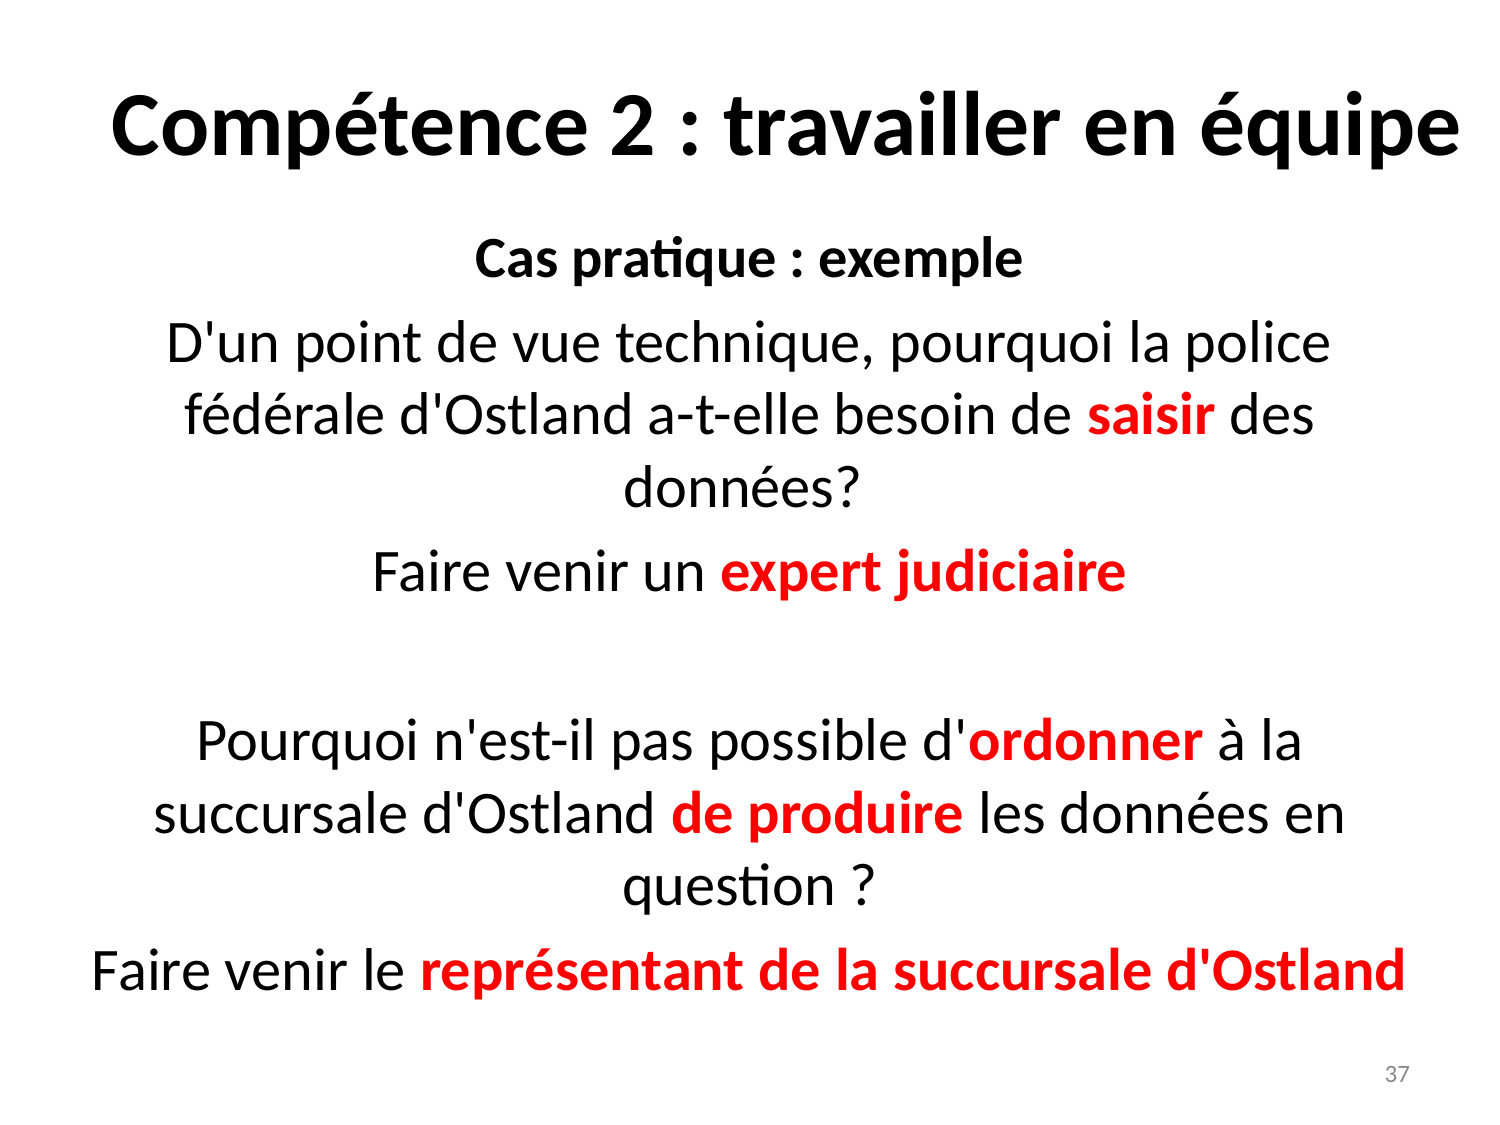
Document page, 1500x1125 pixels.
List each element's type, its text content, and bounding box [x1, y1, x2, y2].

title Compétence 2 : travailler en équipe [75, 24, 1500, 213]
text_box Cas pratique : exemple D'un point de vue technique, pourquoi la police fédérale d'Ostland a-t-elle besoin de saisir des données? Faire venir un expert judiciaire Pourquoi n'est-il pas possible d'ordonner à la succursale d'Ostland de produire les données en question ? Faire venir le représentant de la succursale d'Ostland [55, 212, 1445, 1088]
slide_number 37 [1074, 1042, 1425, 1103]
